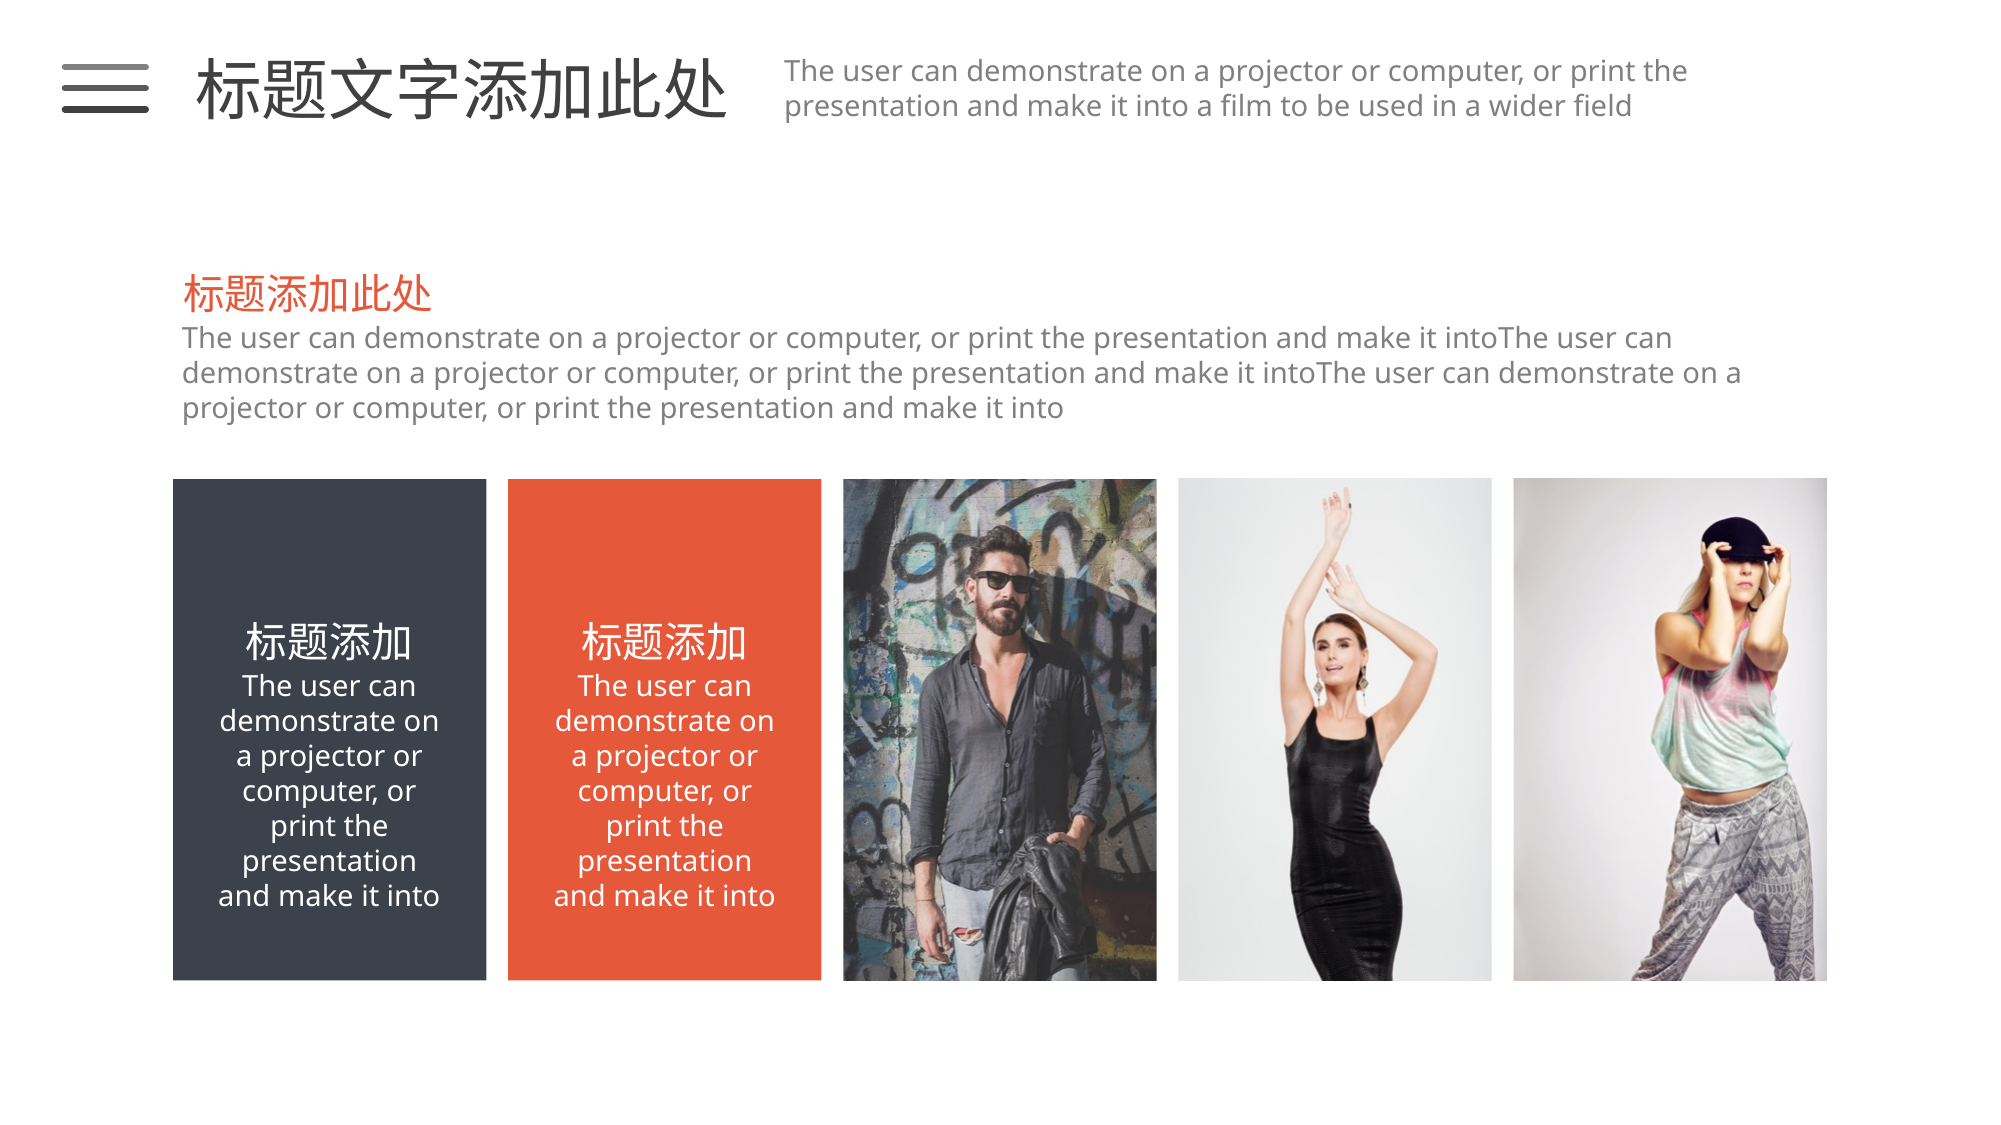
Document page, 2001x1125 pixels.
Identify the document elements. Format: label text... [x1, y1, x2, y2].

picture [1178, 478, 1492, 981]
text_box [199, 608, 460, 923]
text_box The user can demonstrate on a projector or computer, or print the presentation and make it into a film to be used in a wider field [769, 45, 1827, 130]
text_box [172, 478, 487, 982]
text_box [167, 259, 1827, 433]
picture [1513, 478, 1827, 981]
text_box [534, 608, 795, 923]
picture [843, 479, 1157, 981]
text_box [64, 66, 146, 110]
text_box [507, 478, 822, 982]
text_box 标题文字添加此处 [180, 40, 745, 135]
